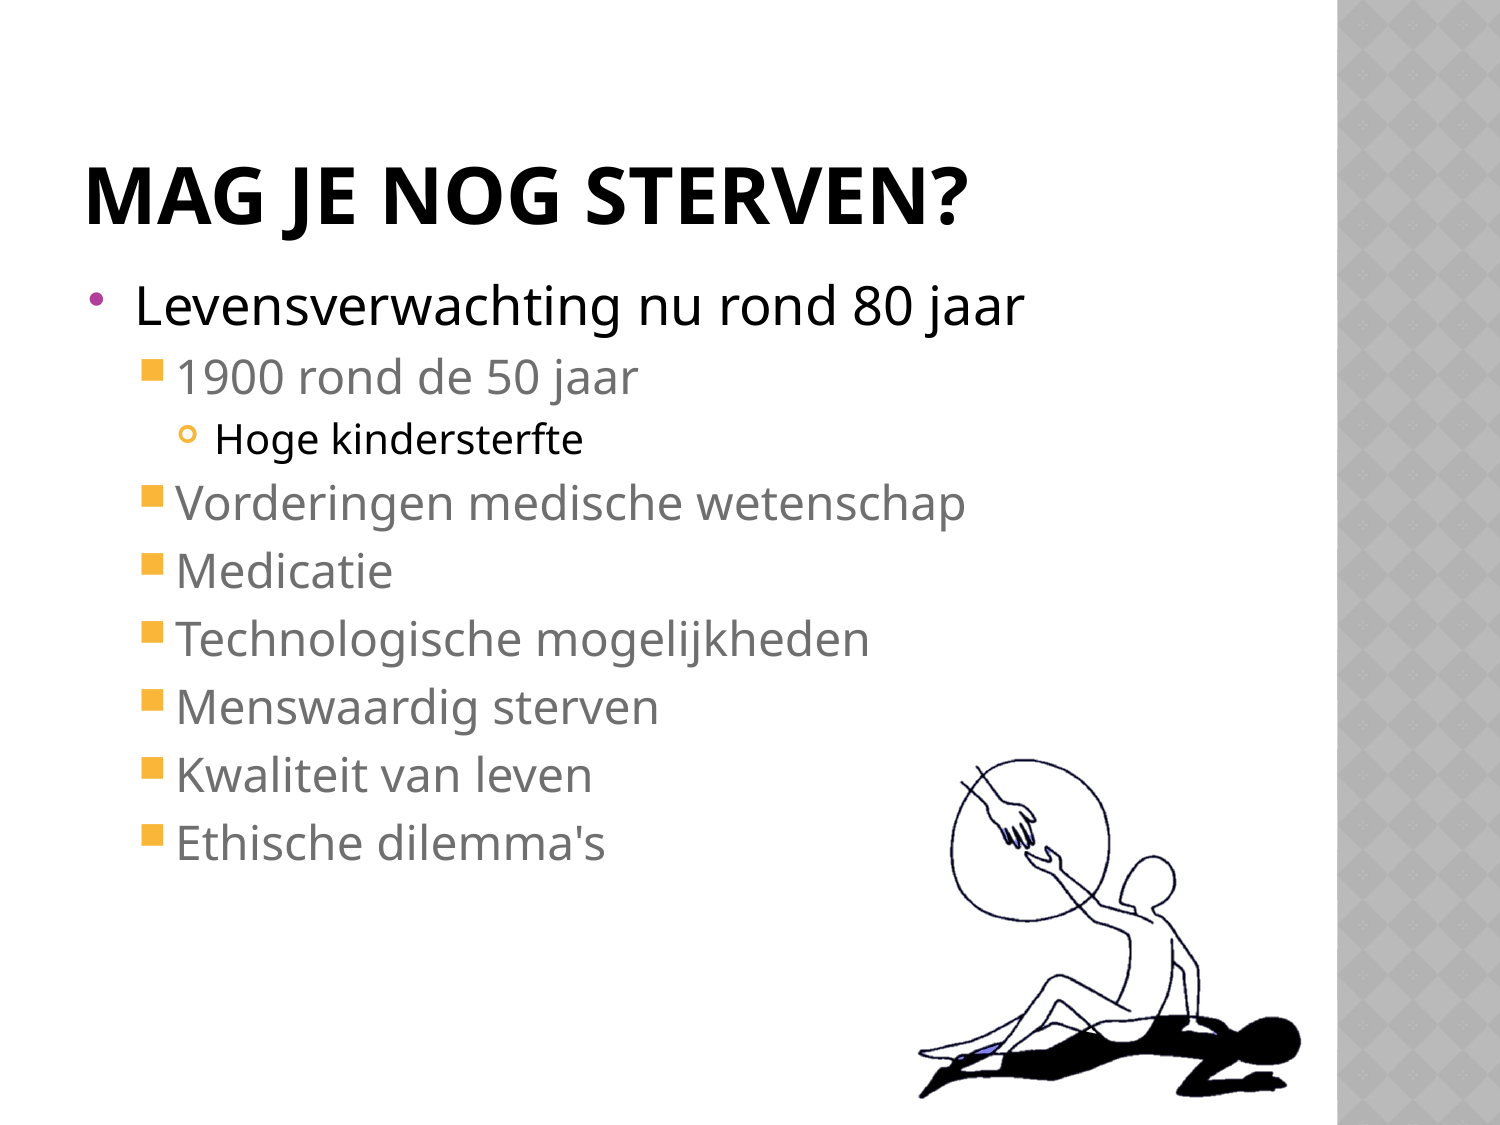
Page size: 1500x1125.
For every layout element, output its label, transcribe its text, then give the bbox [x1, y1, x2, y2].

title Mag je nog sterven? [75, 52, 1263, 240]
picture [903, 744, 1315, 1111]
list Levensverwachting nu rond 80 jaar 1900 rond de 50 jaar Hoge kindersterfte Vorderingen medische wetenschap Medicatie Technologische mogelijkheden Menswaardig sterven Kwaliteit van leven Ethische dilemma's [75, 264, 1263, 1059]
